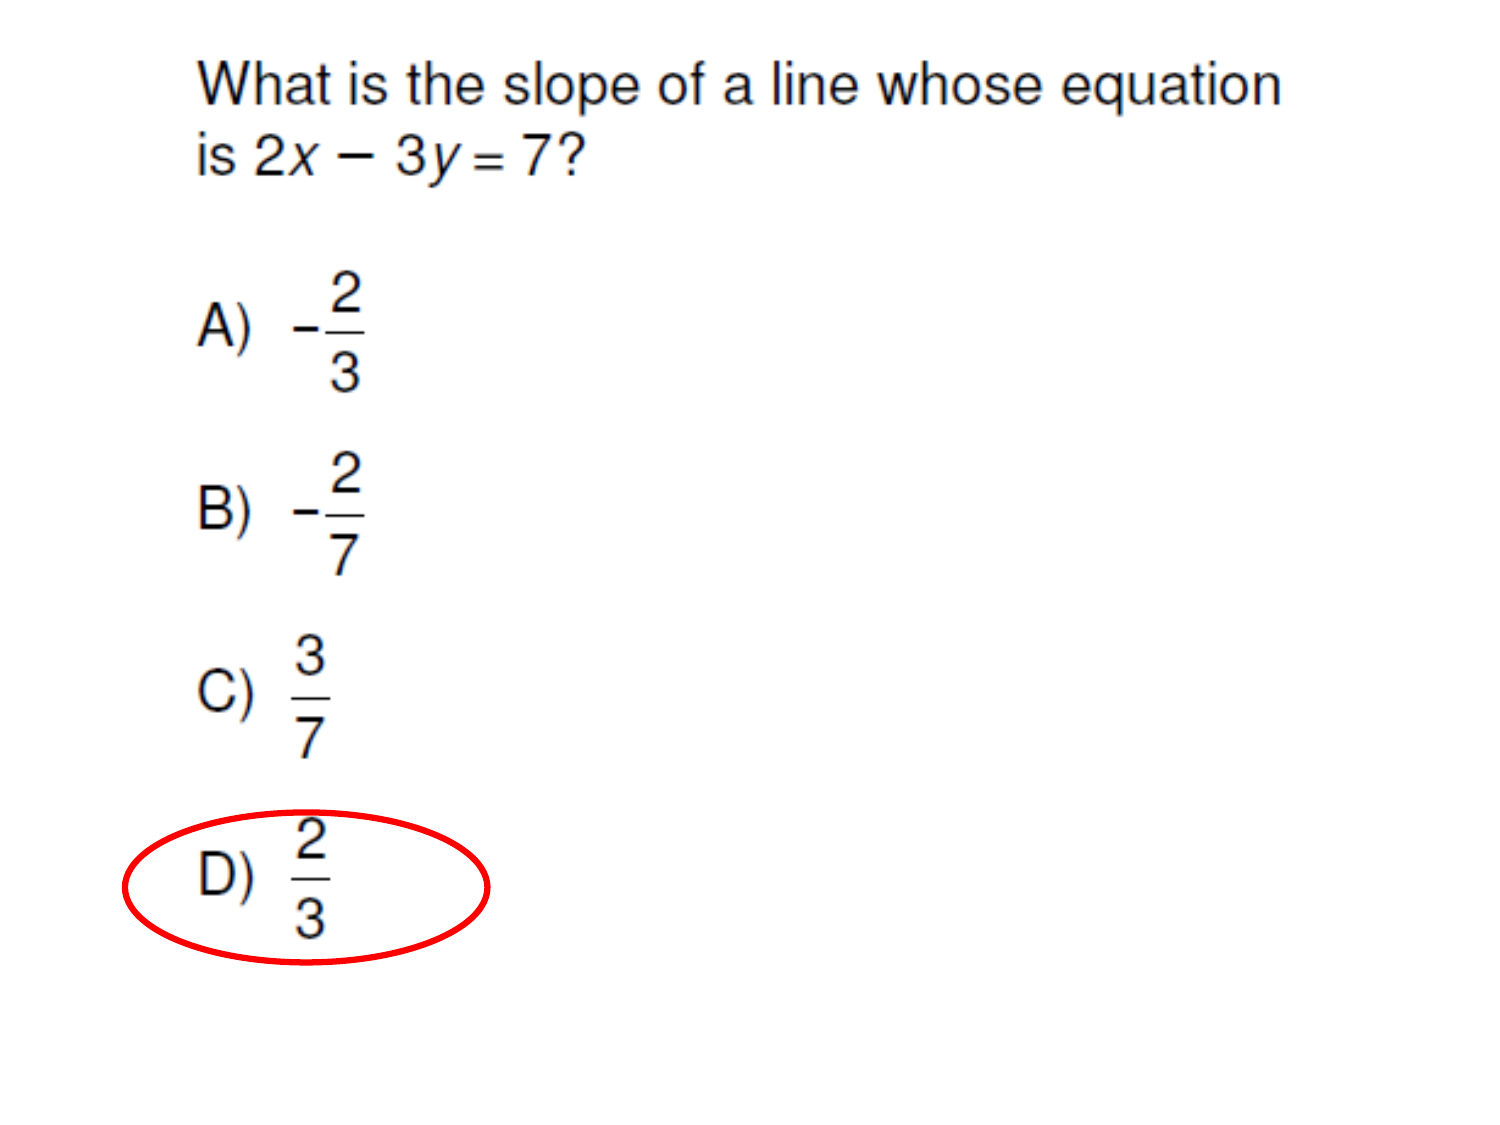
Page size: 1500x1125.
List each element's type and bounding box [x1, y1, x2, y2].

picture [187, 37, 1363, 1025]
text_box [122, 830, 182, 945]
